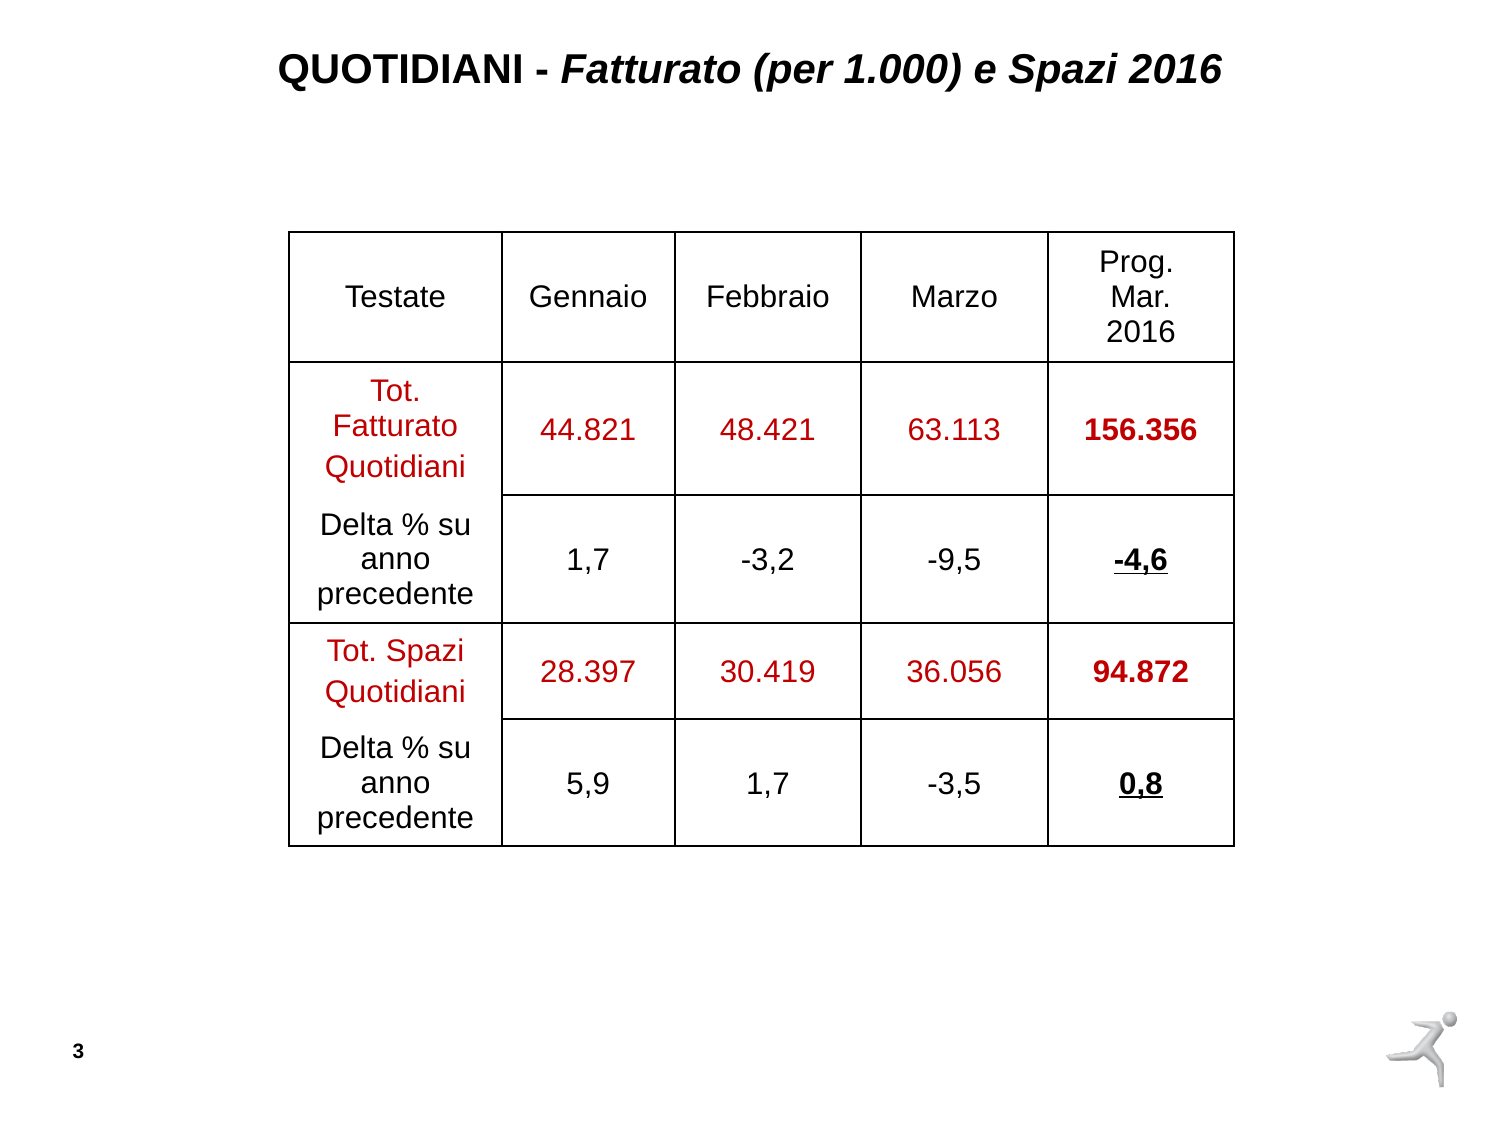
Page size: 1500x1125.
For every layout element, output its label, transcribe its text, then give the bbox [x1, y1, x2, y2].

table_cell -3,2 [676, 496, 860, 622]
table_cell 48.421 [676, 363, 860, 494]
table_cell Tot. Fatturato Quotidiani [290, 363, 501, 495]
table_cell 156.356 [1049, 363, 1233, 494]
table_header Testate [290, 233, 501, 361]
table_header Gennaio [503, 233, 674, 361]
table_cell 5,9 [503, 720, 674, 845]
text_box QUOTIDIANI - Fatturato (per 1.000) e Spazi 2016 [0, 34, 1500, 100]
table_cell 44.821 [503, 363, 674, 494]
table_cell 0,8 [1049, 720, 1233, 845]
table_header Prog. Mar. 2016 [1049, 233, 1233, 361]
table_cell Delta % su anno precedente [290, 719, 501, 845]
picture [1366, 990, 1476, 1109]
table_cell Delta % su anno precedente [290, 495, 501, 622]
table_cell -3,5 [862, 720, 1047, 845]
table_header Marzo [862, 233, 1047, 361]
table_cell 28.397 [503, 624, 674, 718]
table_cell 63.113 [862, 363, 1047, 494]
table_cell 30.419 [676, 624, 860, 718]
table_cell 1,7 [676, 720, 860, 845]
table_cell 94.872 [1049, 624, 1233, 718]
table_header Febbraio [676, 233, 860, 361]
table_cell -4,6 [1049, 496, 1233, 622]
table_cell 1,7 [503, 496, 674, 622]
table_cell Tot. Spazi Quotidiani [290, 624, 501, 719]
table_cell -9,5 [862, 496, 1047, 622]
table_cell 36.056 [862, 624, 1047, 718]
